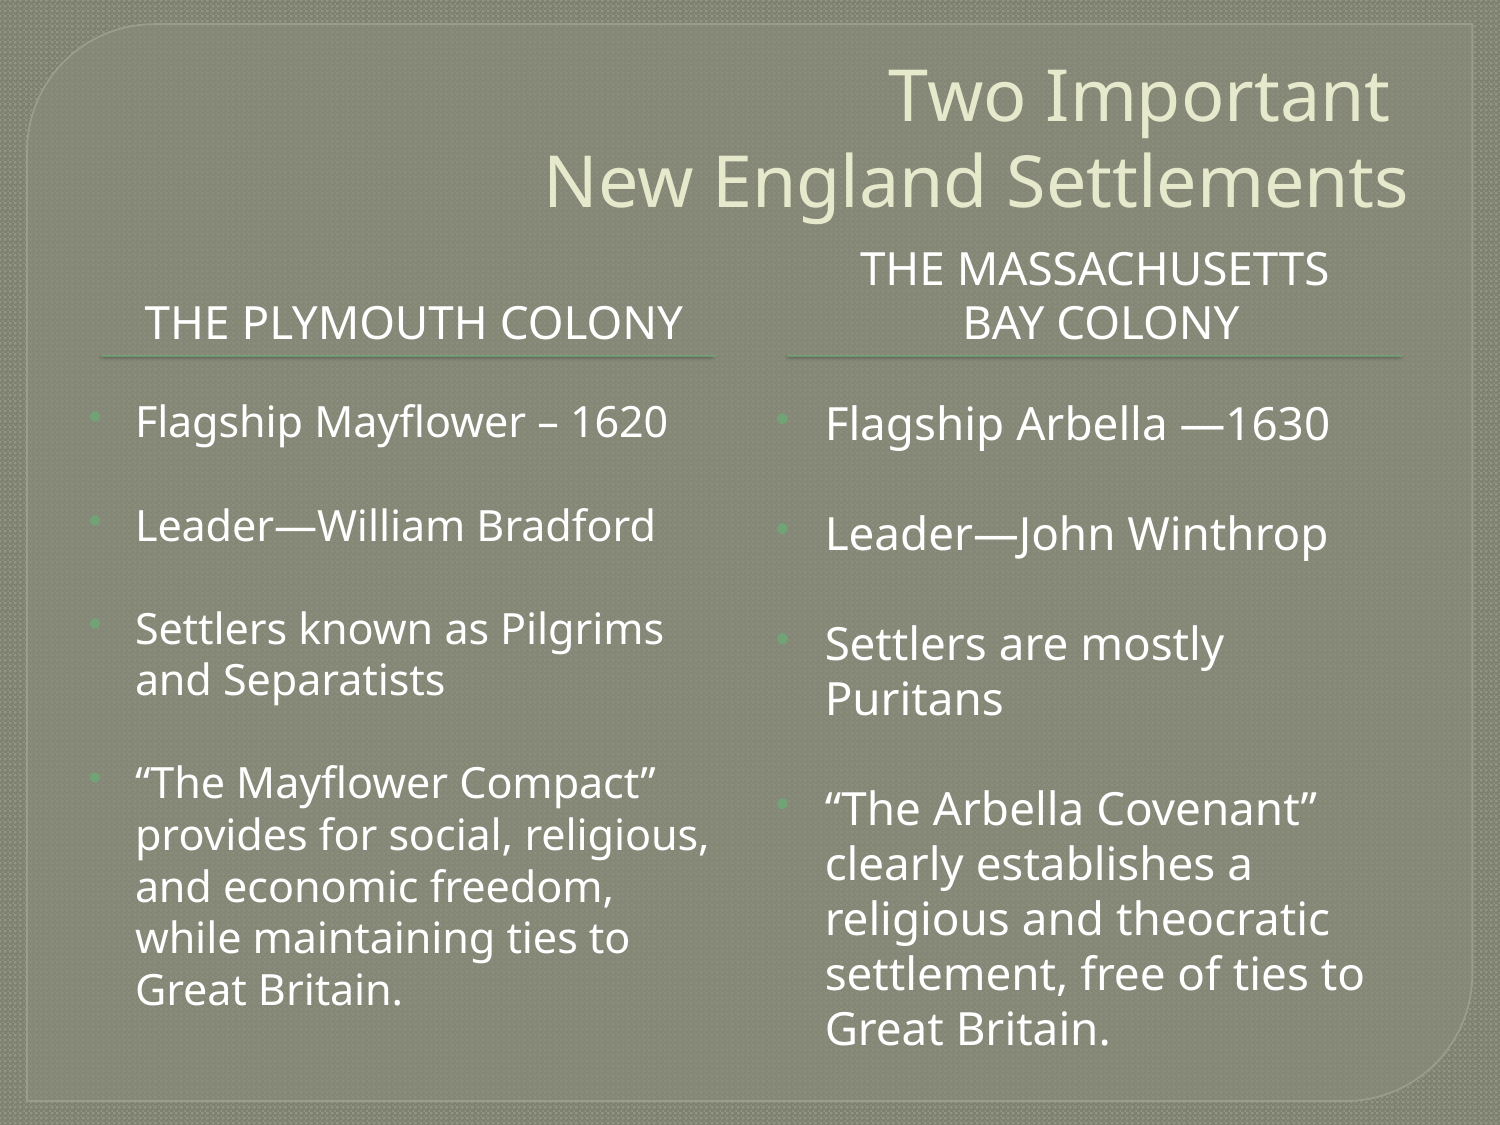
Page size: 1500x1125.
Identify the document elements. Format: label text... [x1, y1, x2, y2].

list Flagship Arbella —1630 Leader—John Winthrop Settlers are mostly Puritans “The Arbella Covenant” clearly establishes a religious and theocratic settlement, free of ties to Great Britain. [761, 387, 1425, 1035]
list The Plymouth Colony [75, 251, 738, 357]
list Flagship Mayflower – 1620 Leader—William Bradford Settlers known as Pilgrims and Separatists “The Mayflower Compact” provides for social, religious, and economic freedom, while maintaining ties to Great Britain. [75, 387, 738, 1035]
title Two Important New England Settlements [75, 41, 1425, 229]
list The Massachusetts Bay Colony [761, 251, 1425, 357]
